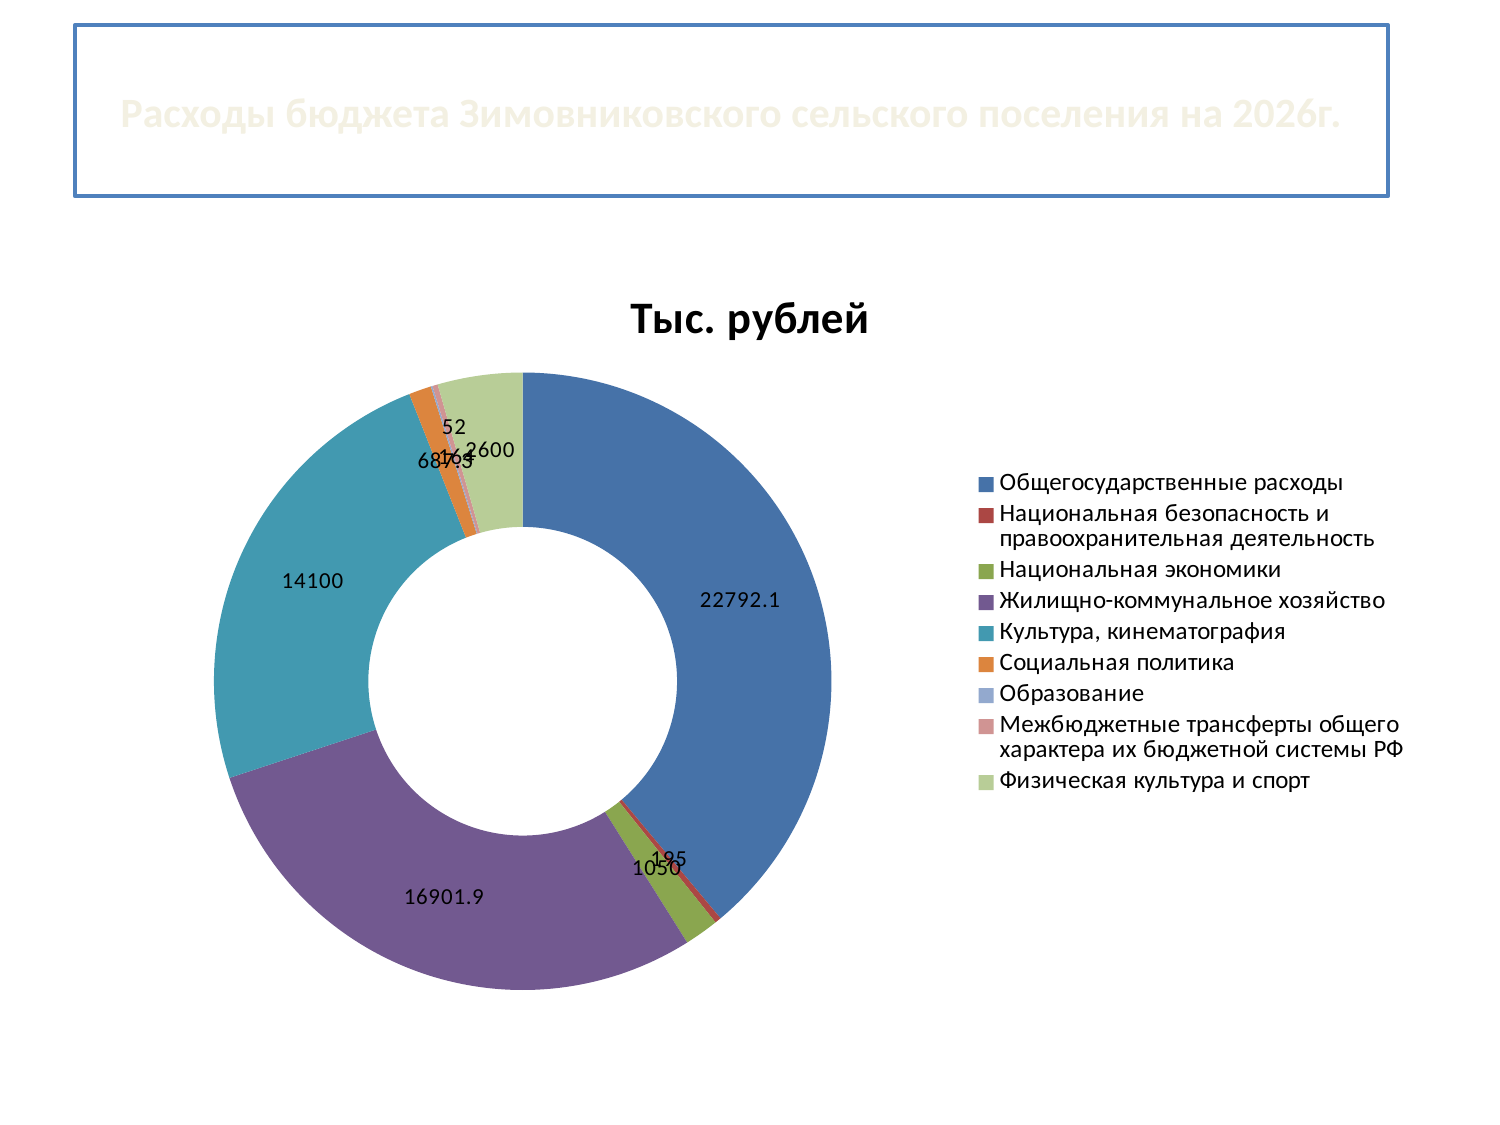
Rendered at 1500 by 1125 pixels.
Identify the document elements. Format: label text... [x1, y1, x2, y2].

title Расходы бюджета Зимовниковского сельского поселения на 2026г. [73, 23, 1390, 198]
chart [74, 262, 1426, 1006]
